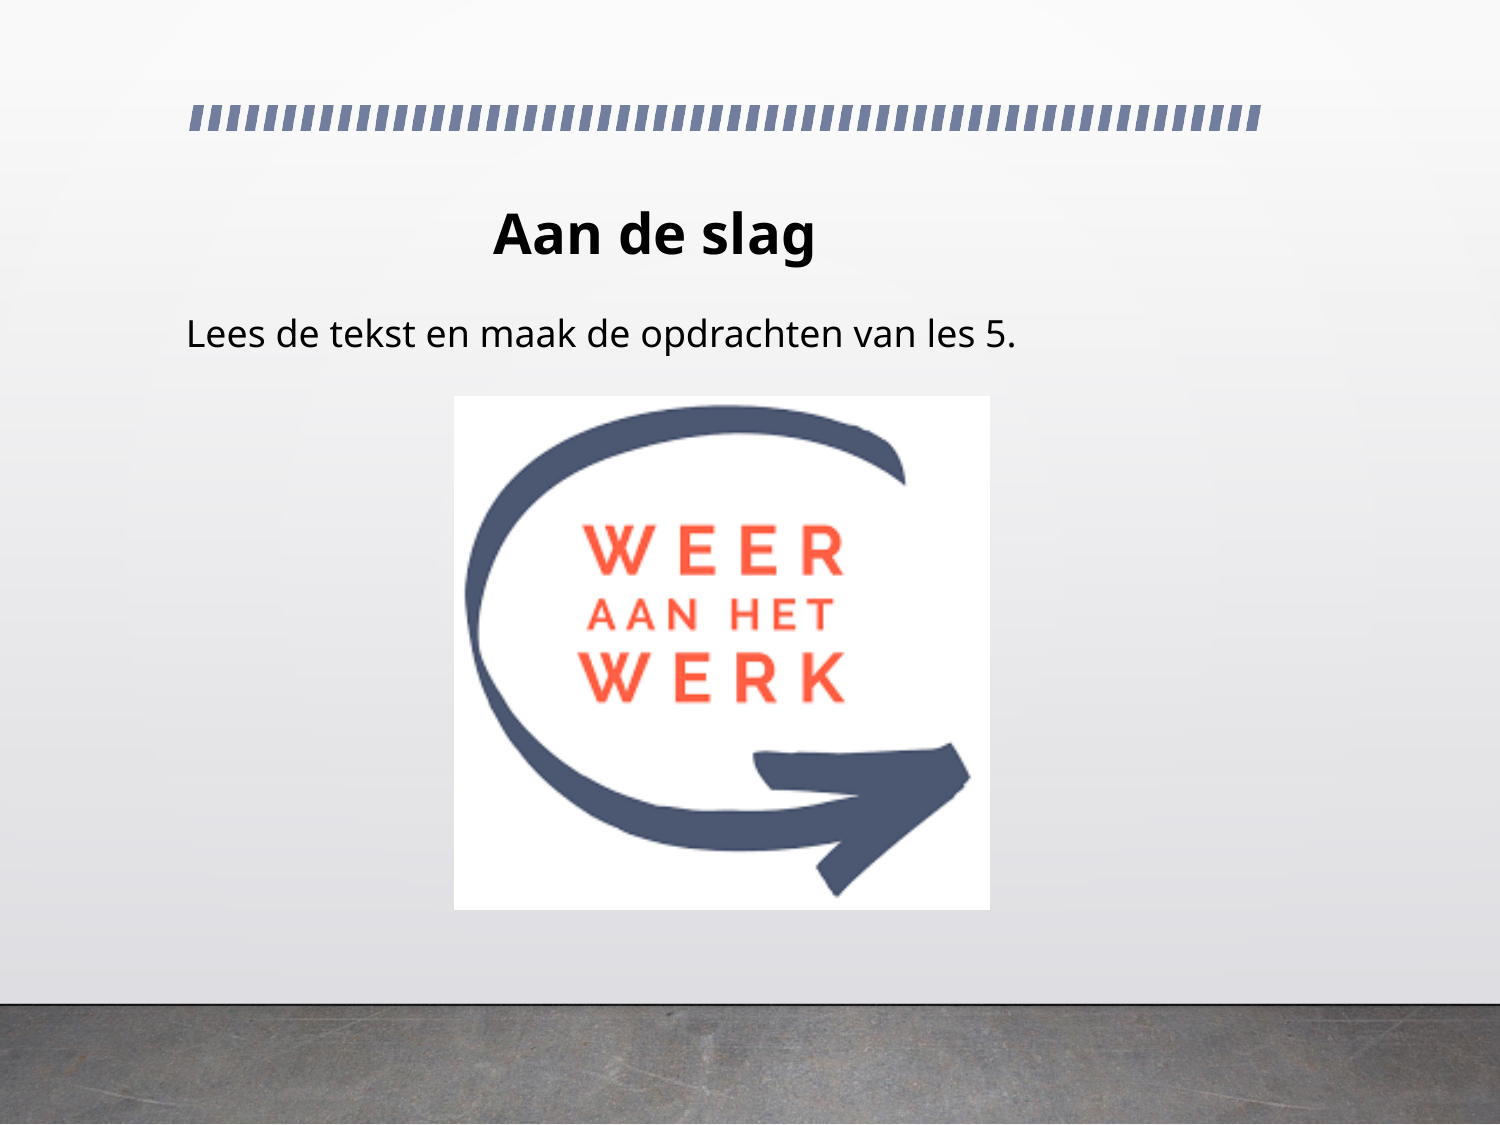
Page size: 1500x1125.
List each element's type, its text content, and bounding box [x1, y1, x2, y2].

picture [0, 1004, 1500, 1124]
title Aan de slag [112, 125, 1199, 268]
picture [454, 395, 990, 911]
text_box Lees de tekst en maak de opdrachten van les 5. [171, 302, 1329, 363]
